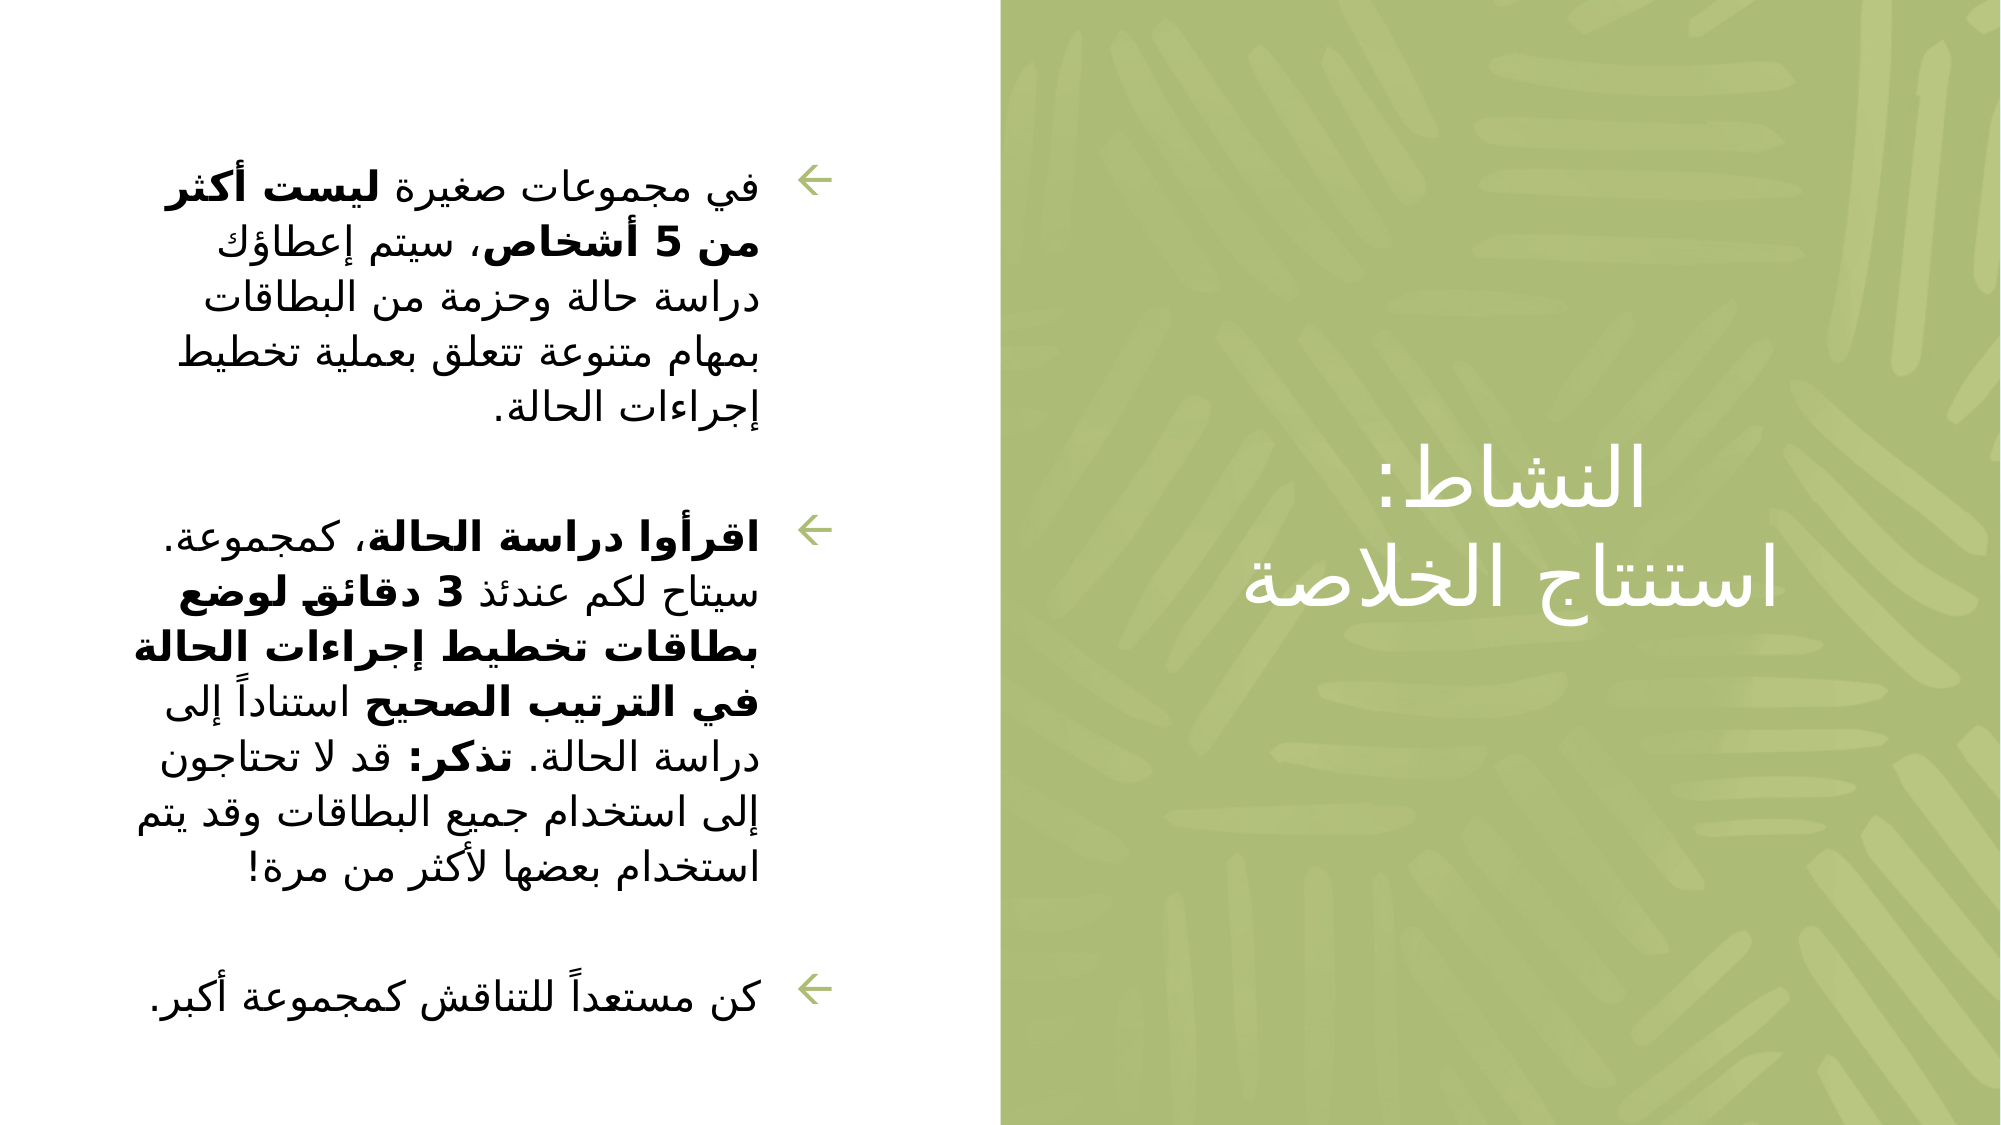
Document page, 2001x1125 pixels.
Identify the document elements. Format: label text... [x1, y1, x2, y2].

list في مجموعات صغيرة ليست أكثر من 5 أشخاص، سيتم إعطاؤك دراسة حالة وحزمة من البطاقات بمهام متنوعة تتعلق بعملية تخطيط إجراءات الحالة. اقرأوا دراسة الحالة، كمجموعة. سيتاح لكم عندئذ 3 دقائق لوضع بطاقات تخطيط إجراءات الحالة في الترتيب الصحيح استناداً إلى دراسة الحالة. تذكر: قد لا تحتاجون إلى استخدام جميع البطاقات وقد يتم استخدام بعضها لأكثر من مرة! كن مستعداً للتناقش كمجموعة أكبر. [108, 237, 844, 1068]
picture [0, 0, 2001, 1125]
title النشاط: استنتاج الخلاصة [1119, 396, 1903, 651]
